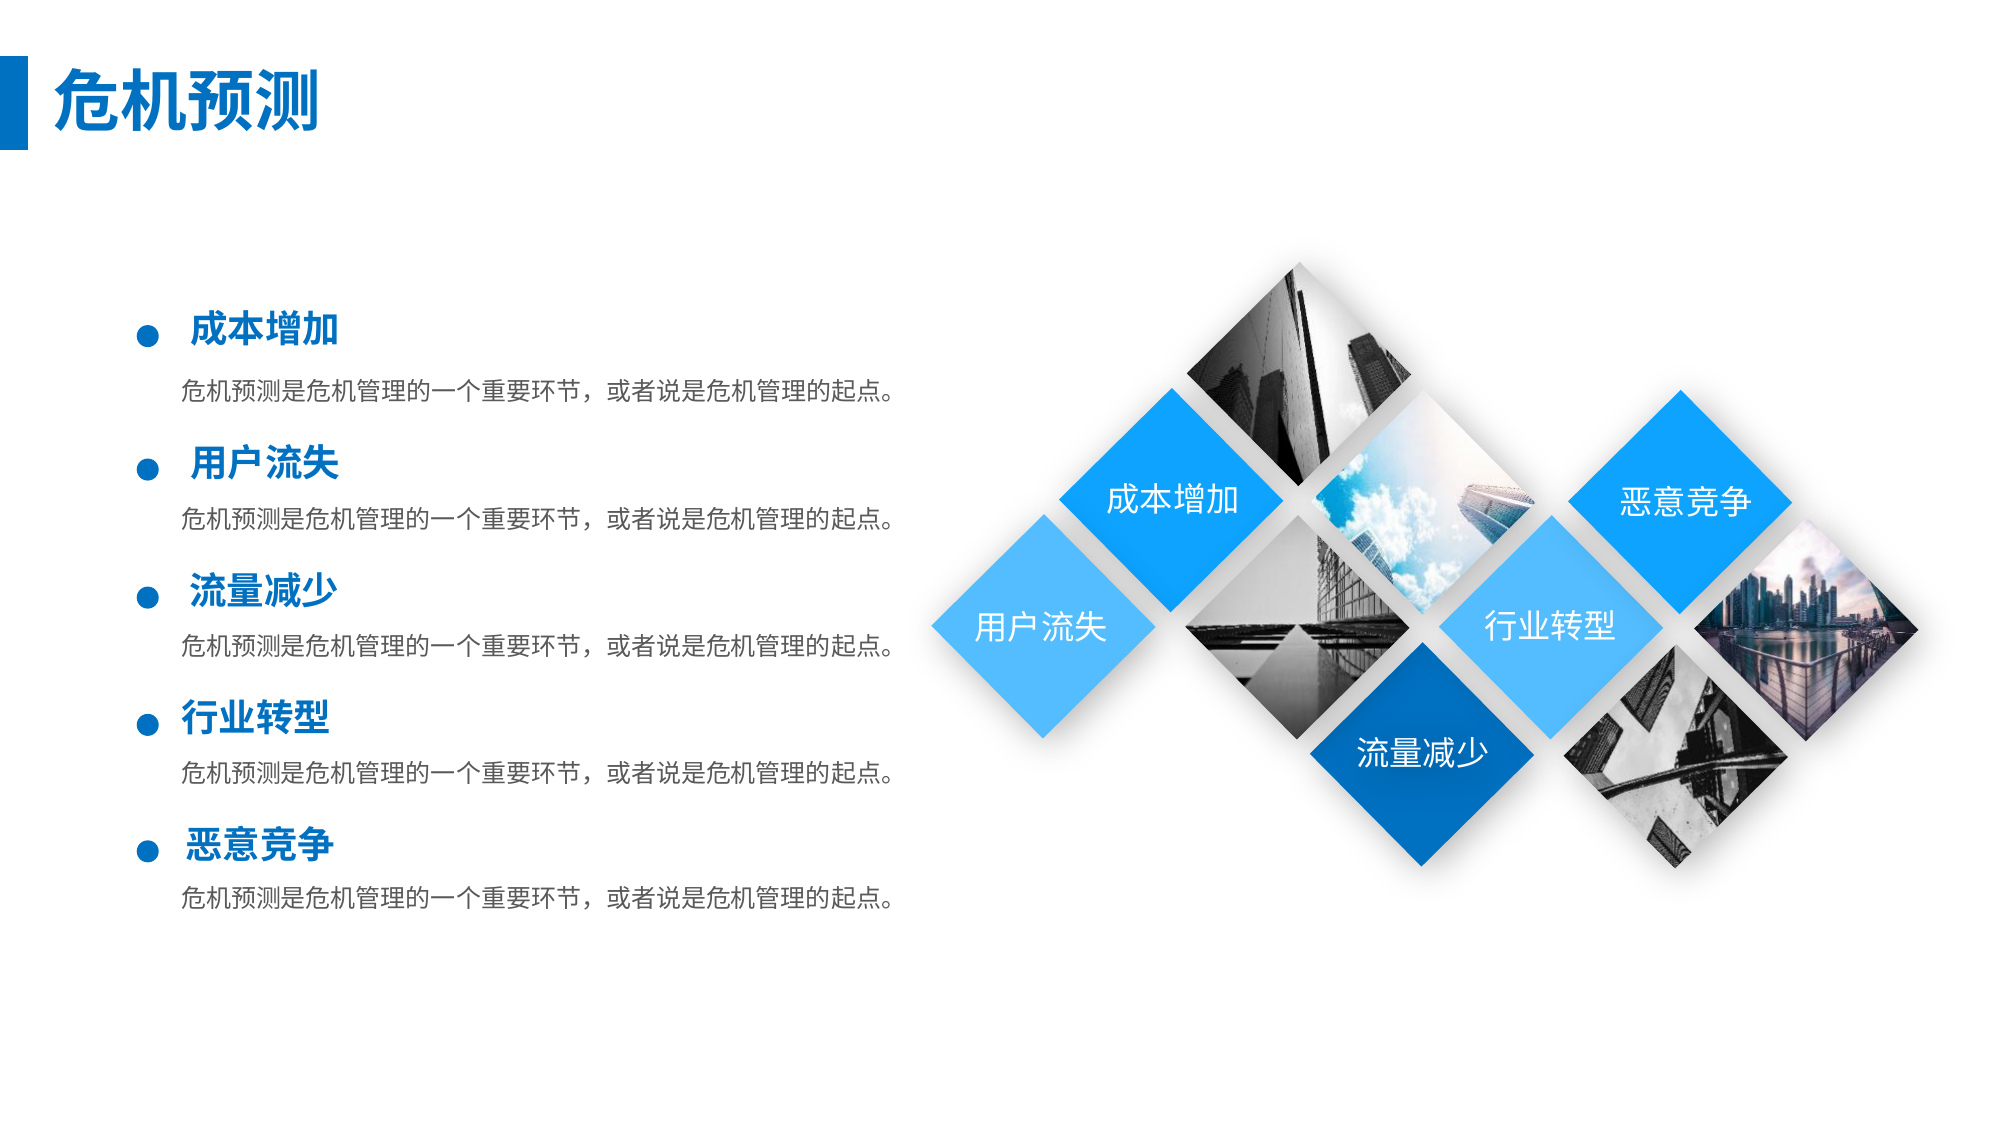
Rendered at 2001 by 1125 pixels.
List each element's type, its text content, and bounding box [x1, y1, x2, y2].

text_box 流量减少 [1295, 724, 1551, 780]
text_box 恶意竞争 [1558, 473, 1814, 529]
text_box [127, 297, 962, 918]
text_box [1578, 645, 1790, 870]
text_box [1091, 526, 1260, 609]
text_box 行业转型 [1423, 597, 1679, 653]
text_box [1463, 653, 1640, 719]
text_box [1309, 388, 1537, 603]
text_box [962, 654, 1130, 740]
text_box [0, 51, 372, 150]
text_box [1086, 386, 1256, 471]
text_box [1593, 529, 1768, 616]
text_box [1185, 260, 1413, 483]
text_box [1595, 388, 1765, 473]
text_box [1365, 812, 1479, 869]
text_box 成本增加 [1045, 471, 1301, 526]
text_box [1467, 513, 1627, 597]
text_box 用户流失 [962, 598, 1169, 654]
text_box [962, 512, 1129, 598]
text_box [1692, 522, 1920, 743]
text_box [1183, 516, 1412, 730]
text_box [1391, 658, 1473, 707]
